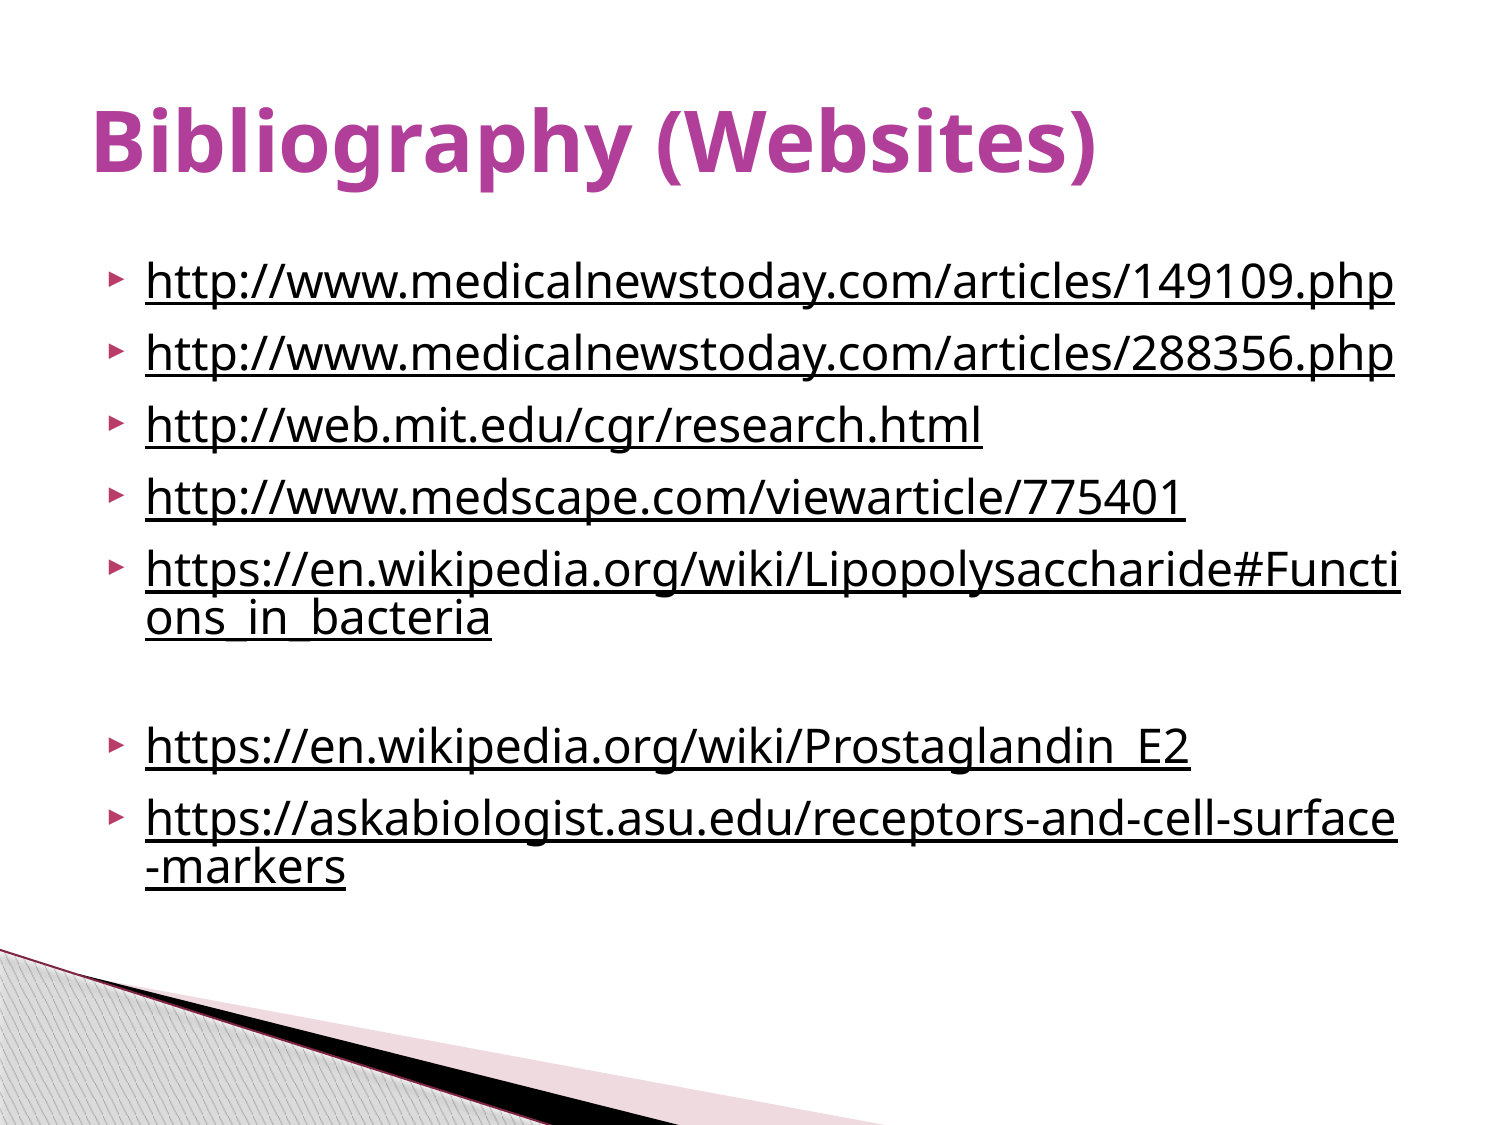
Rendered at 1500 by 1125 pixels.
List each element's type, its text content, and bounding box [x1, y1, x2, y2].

title Bibliography (Websites) [75, 45, 1425, 233]
list http://www.medicalnewstoday.com/articles/149109.php http://www.medicalnewstoday.com/articles/288356.php http://web.mit.edu/cgr/research.html http://www.medscape.com/viewarticle/775401 https://en.wikipedia.org/wiki/Lipopolysaccharide#Functions_in_bacteria https://en.wikipedia.org/wiki/Prostaglandin_E2 https://askabiologist.asu.edu/receptors-and-cell-surface-markers [75, 243, 1425, 986]
